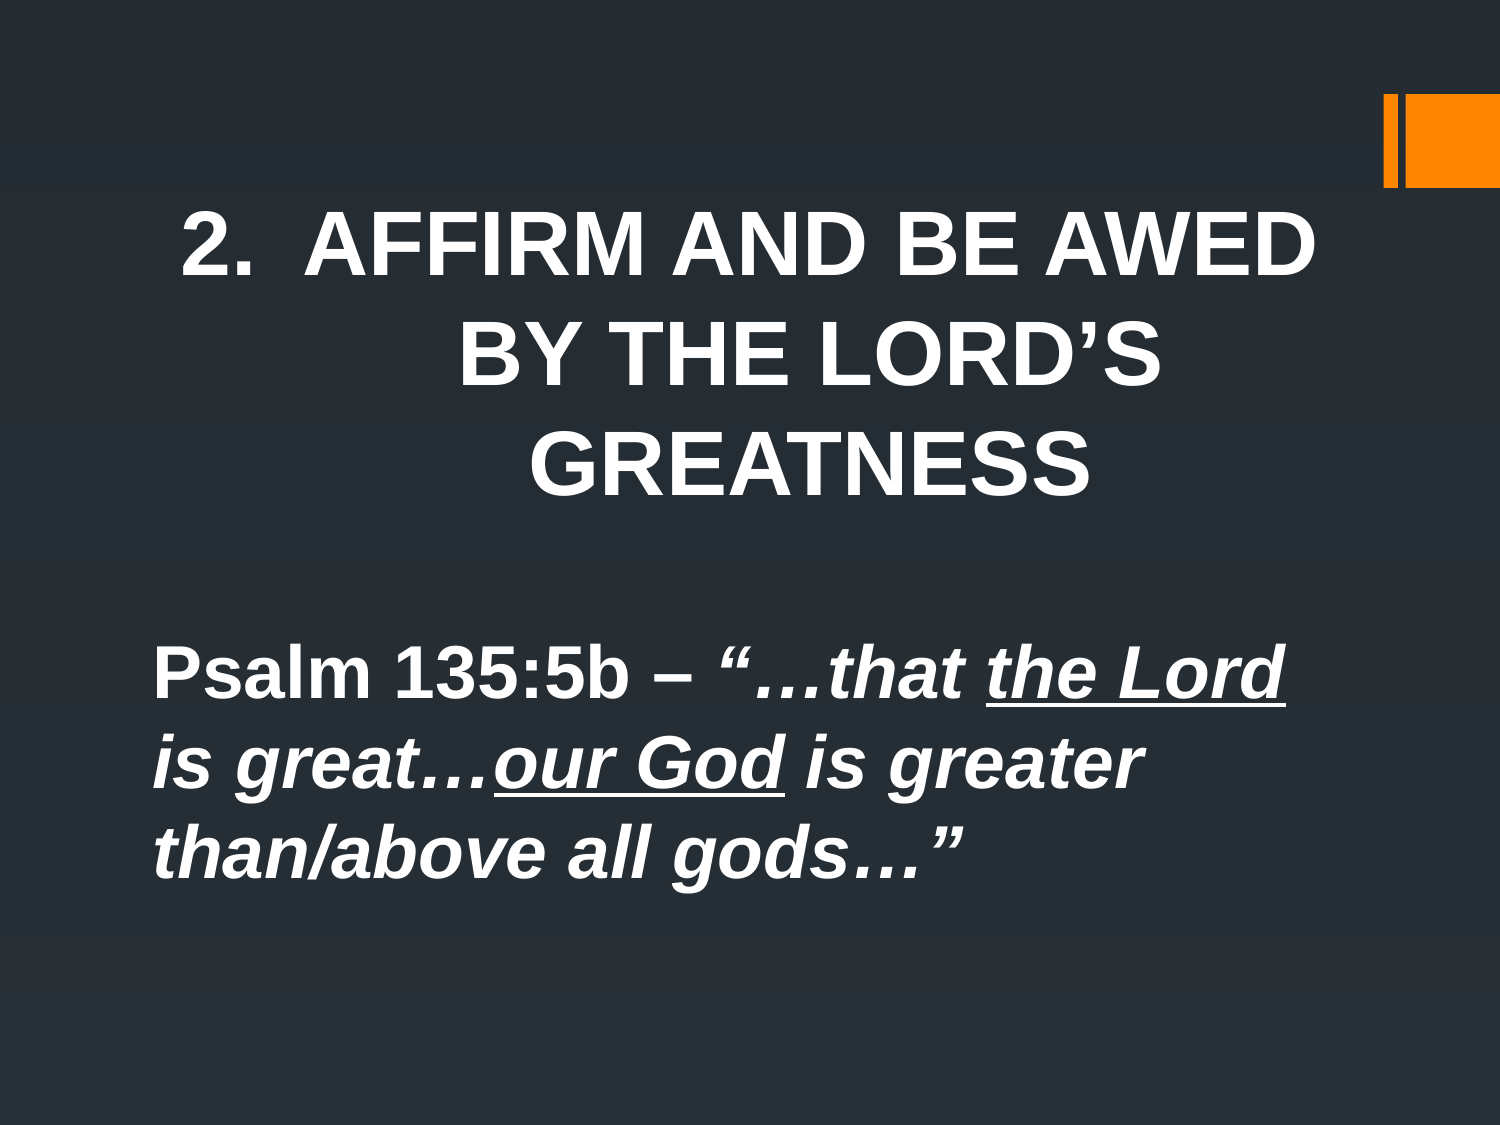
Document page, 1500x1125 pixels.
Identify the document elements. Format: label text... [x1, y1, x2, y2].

text_box AFFIRM AND BE AWED BY THE LORD’S GREATNESS Psalm 135:5b – “…that the Lord is great…our God is greater than/above all gods…” [137, 86, 1363, 902]
